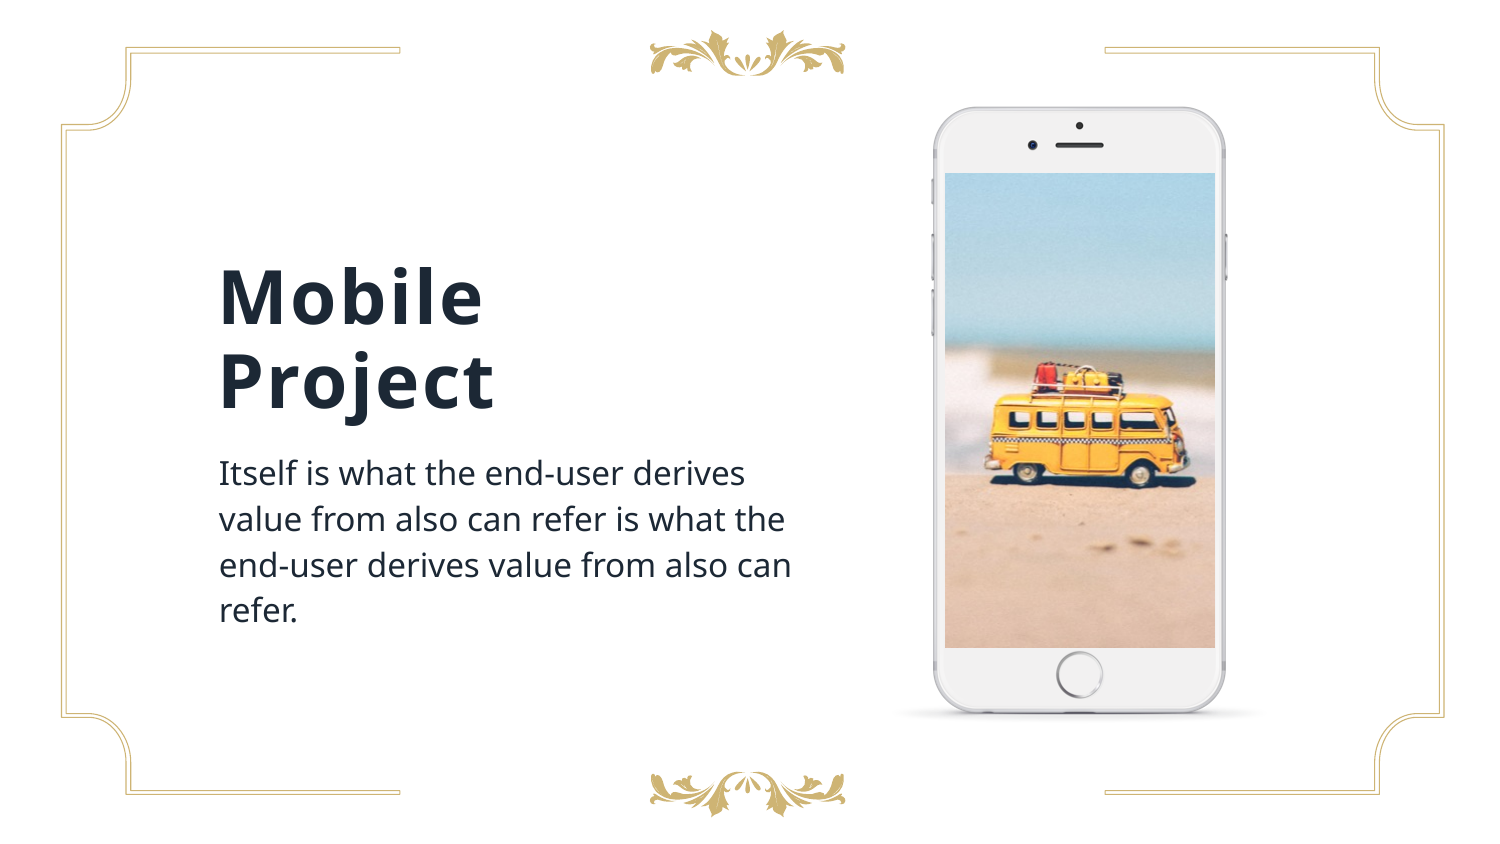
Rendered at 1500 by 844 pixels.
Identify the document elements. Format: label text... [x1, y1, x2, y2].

text_box Itself is what the end-user derives value from also can refer is what the end-user derives value from also can refer. [204, 438, 841, 637]
picture [863, 68, 1300, 753]
text_box Mobile Project [202, 249, 786, 431]
